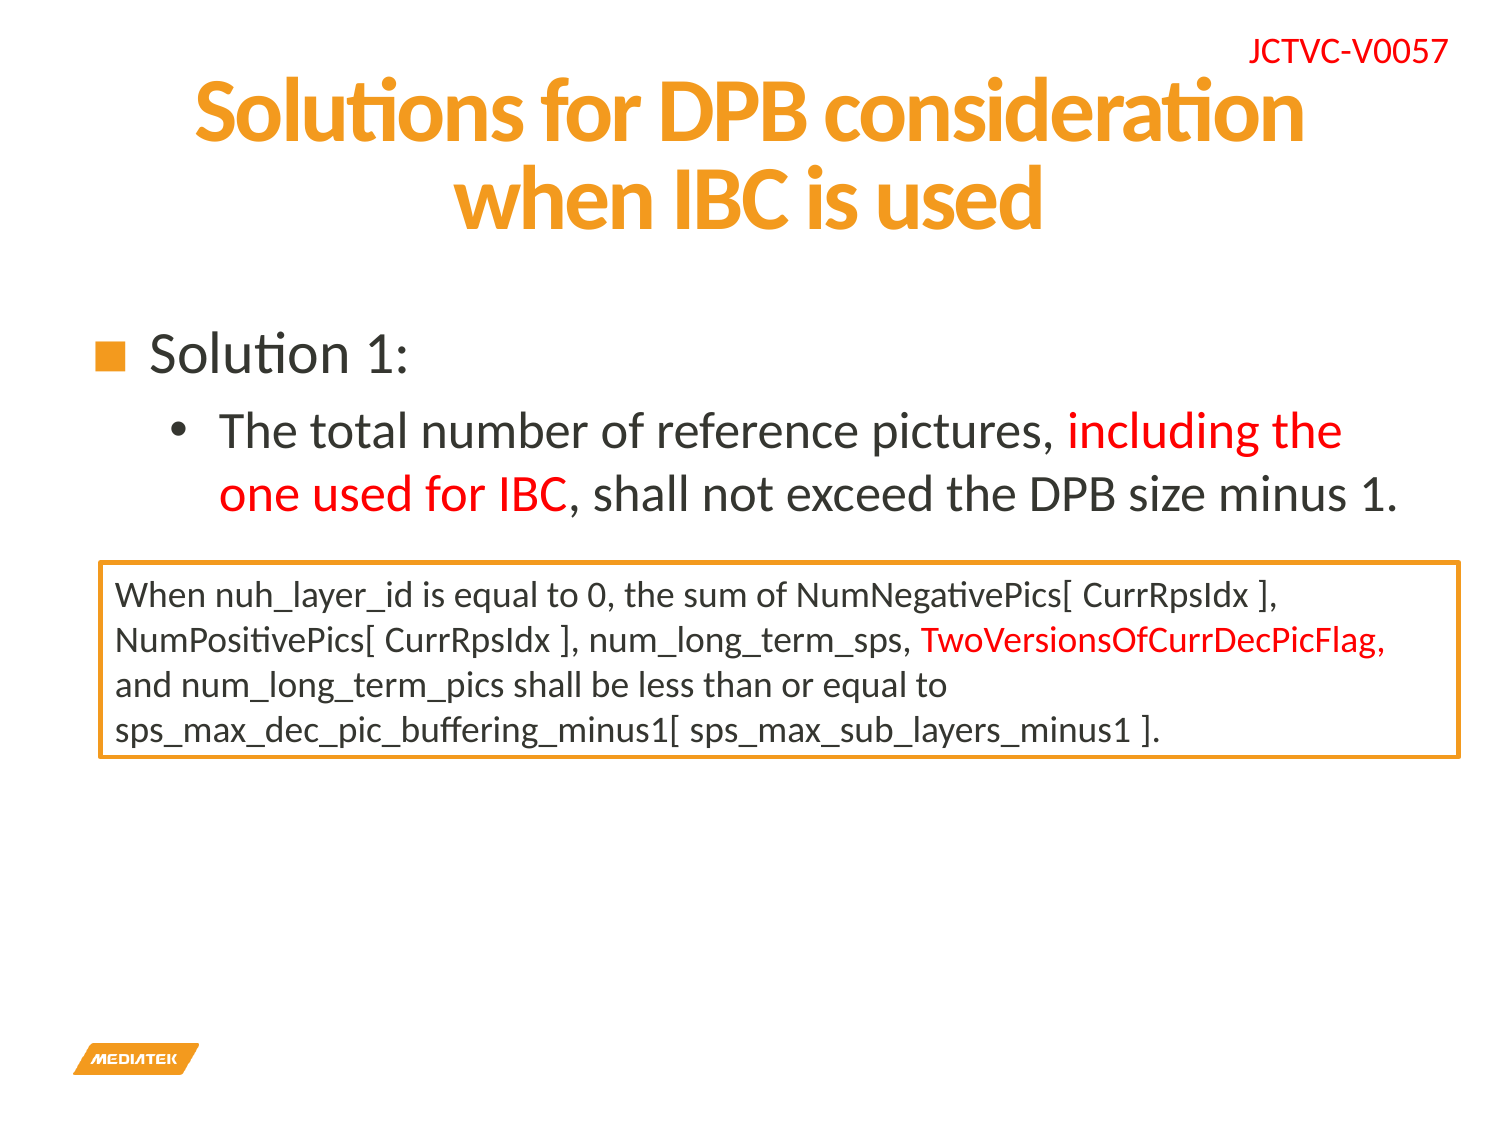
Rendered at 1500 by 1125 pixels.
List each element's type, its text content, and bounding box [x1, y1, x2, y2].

picture [73, 1043, 199, 1075]
list Solution 1: The total number of reference pictures, including the one used for IBC, shall not exceed the DPB size minus 1. [75, 306, 1425, 539]
text_box When nuh_layer_id is equal to 0, the sum of NumNegativePics[ CurrRpsIdx ], NumPositivePics[ CurrRpsIdx ], num_long_term_sps, TwoVersionsOfCurrDecPicFlag, and num_long_term_pics shall be less than or equal to sps_max_dec_pic_buffering_minus1[ sps_max_sub_layers_minus1 ]. [100, 562, 1459, 758]
title Solutions for DPB consideration when IBC is used [75, 70, 1425, 280]
